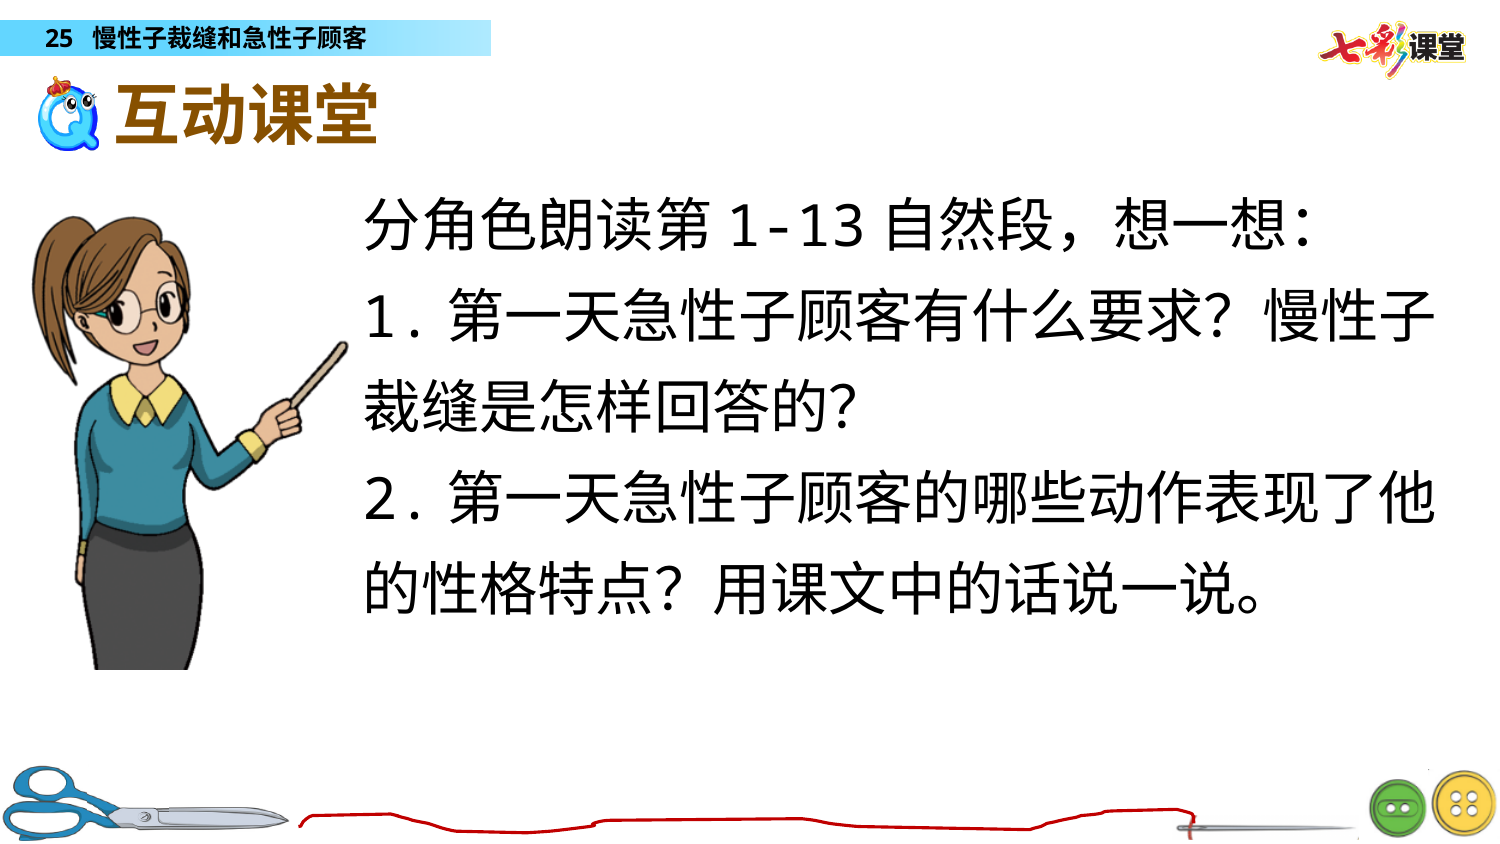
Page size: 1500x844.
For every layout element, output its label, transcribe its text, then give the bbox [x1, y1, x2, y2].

picture [1173, 816, 1358, 839]
picture [0, 764, 290, 844]
picture [31, 215, 349, 671]
picture [1365, 769, 1500, 839]
picture [38, 75, 100, 152]
picture [1316, 20, 1468, 80]
text_box 互动课堂 [102, 67, 420, 159]
text_box 分角色朗读第1-13自然段，想一想： 1.第一天急性子顾客有什么要求？慢性子裁缝是怎样回答的？ 2.第一天急性子顾客的哪些动作表现了他的性格特点？用课文中的话说一说。 [348, 159, 1459, 630]
